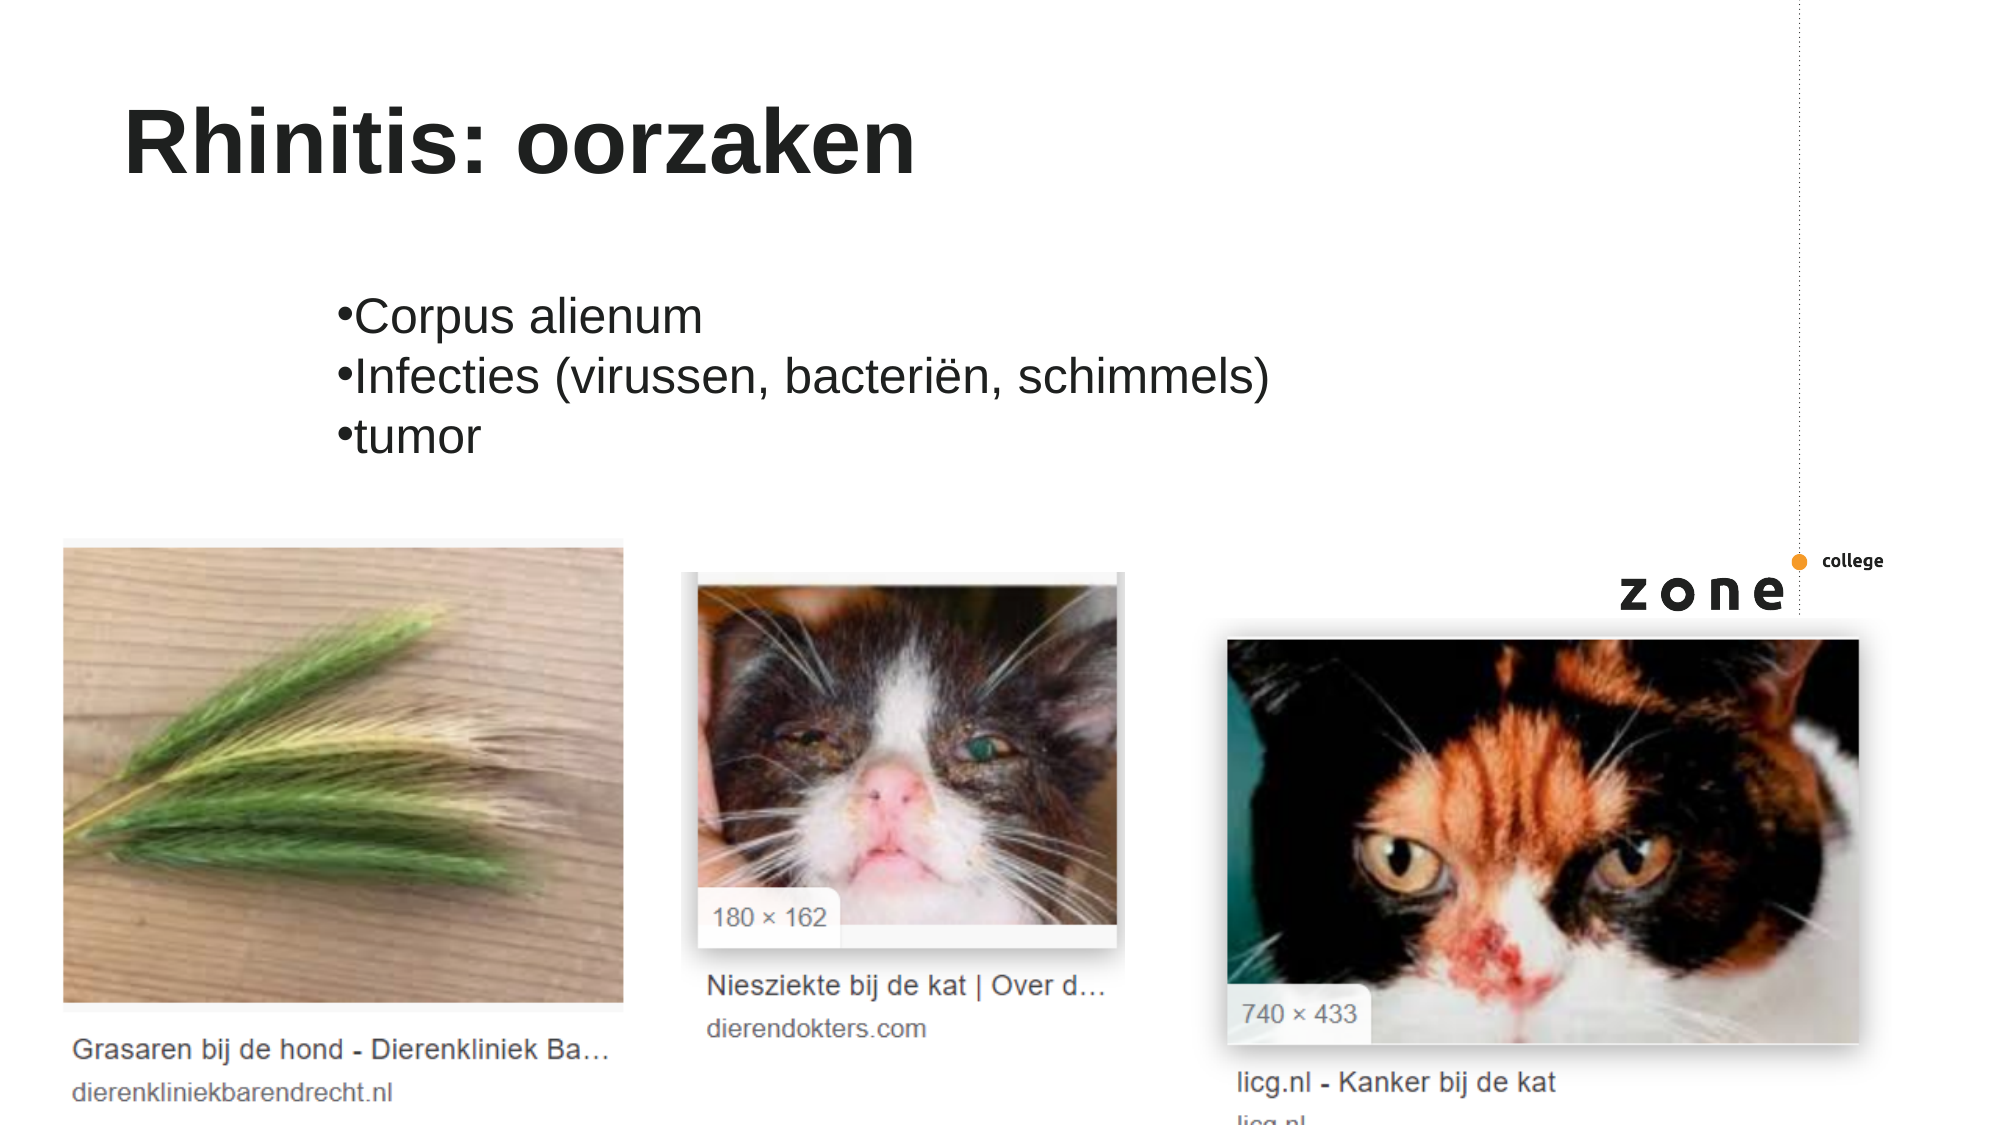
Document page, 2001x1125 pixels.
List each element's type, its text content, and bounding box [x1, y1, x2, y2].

title Rhinitis: oorzaken [124, 94, 1607, 272]
picture [50, 537, 644, 1125]
picture [680, 572, 1125, 1062]
picture [1187, 0, 2001, 1125]
list Corpus alienum Infecties (virussen, bacteriën, schimmels) tumor [336, 283, 1607, 998]
